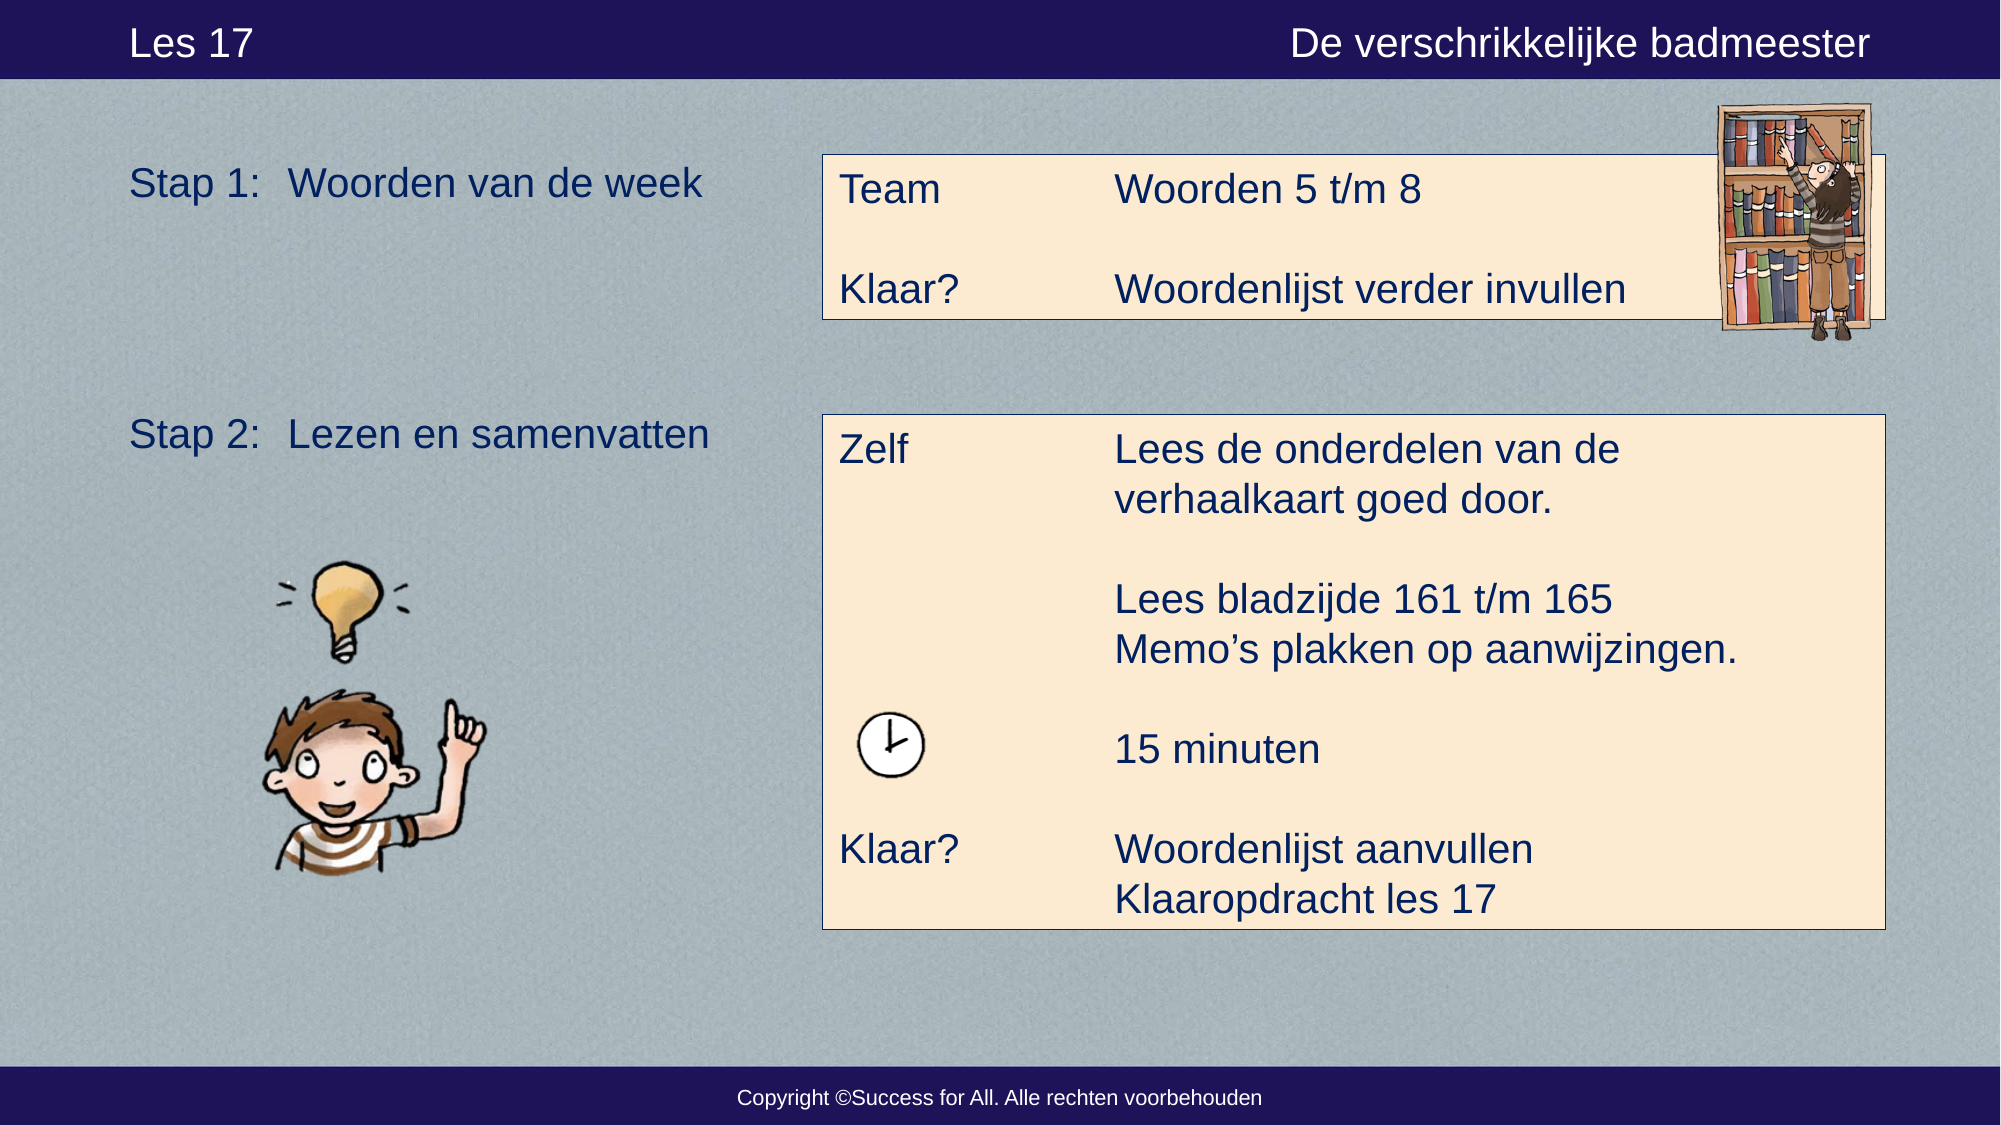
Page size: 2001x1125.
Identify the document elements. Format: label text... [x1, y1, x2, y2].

text_box Copyright ©Success for All. Alle rechten voorbehouden [0, 1076, 2000, 1125]
text_box Stap 1: Woorden van de week Stap 2: Lezen en samenvatten [114, 148, 907, 514]
text_box De verschrikkelijke badmeester [999, 8, 1886, 73]
text_box Zelf Lees de onderdelen van de verhaalkaart goed door. Lees bladzijde 161 t/m 165 Memo’s plakken op aanwijzingen. 15 minuten Klaar? Woordenlijst aanvullen Klaaropdracht les 17 [822, 414, 1886, 930]
text_box Team Woorden 5 t/m 8 Klaar? Woordenlijst verder invullen [822, 154, 1700, 320]
text_box Les 17 [114, 8, 354, 73]
picture [0, 0, 2001, 1125]
